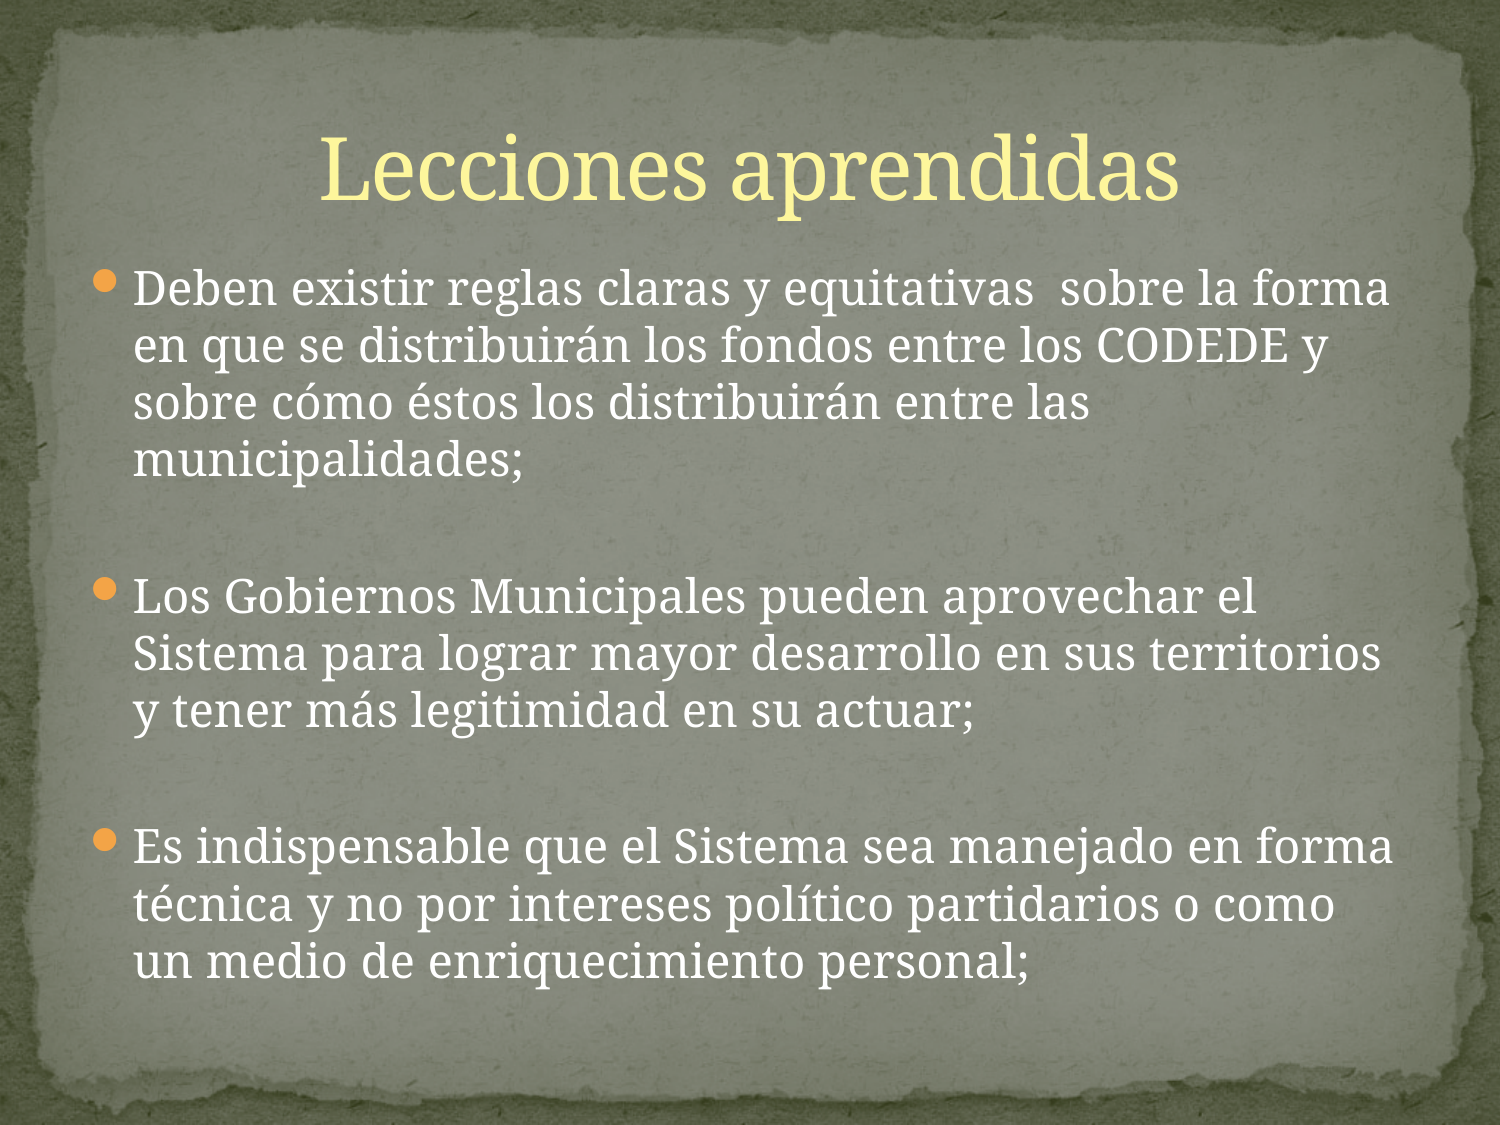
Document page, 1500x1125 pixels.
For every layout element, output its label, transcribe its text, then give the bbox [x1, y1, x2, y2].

title Lecciones aprendidas [74, 24, 1425, 225]
list Deben existir reglas claras y equitativas sobre la forma en que se distribuirán los fondos entre los CODEDE y sobre cómo éstos los distribuirán entre las municipalidades; Los Gobiernos Municipales pueden aprovechar el Sistema para lograr mayor desarrollo en sus territorios y tener más legitimidad en su actuar; Es indispensable que el Sistema sea manejado en forma técnica y no por intereses político partidarios o como un medio de enriquecimiento personal; [75, 249, 1425, 1000]
